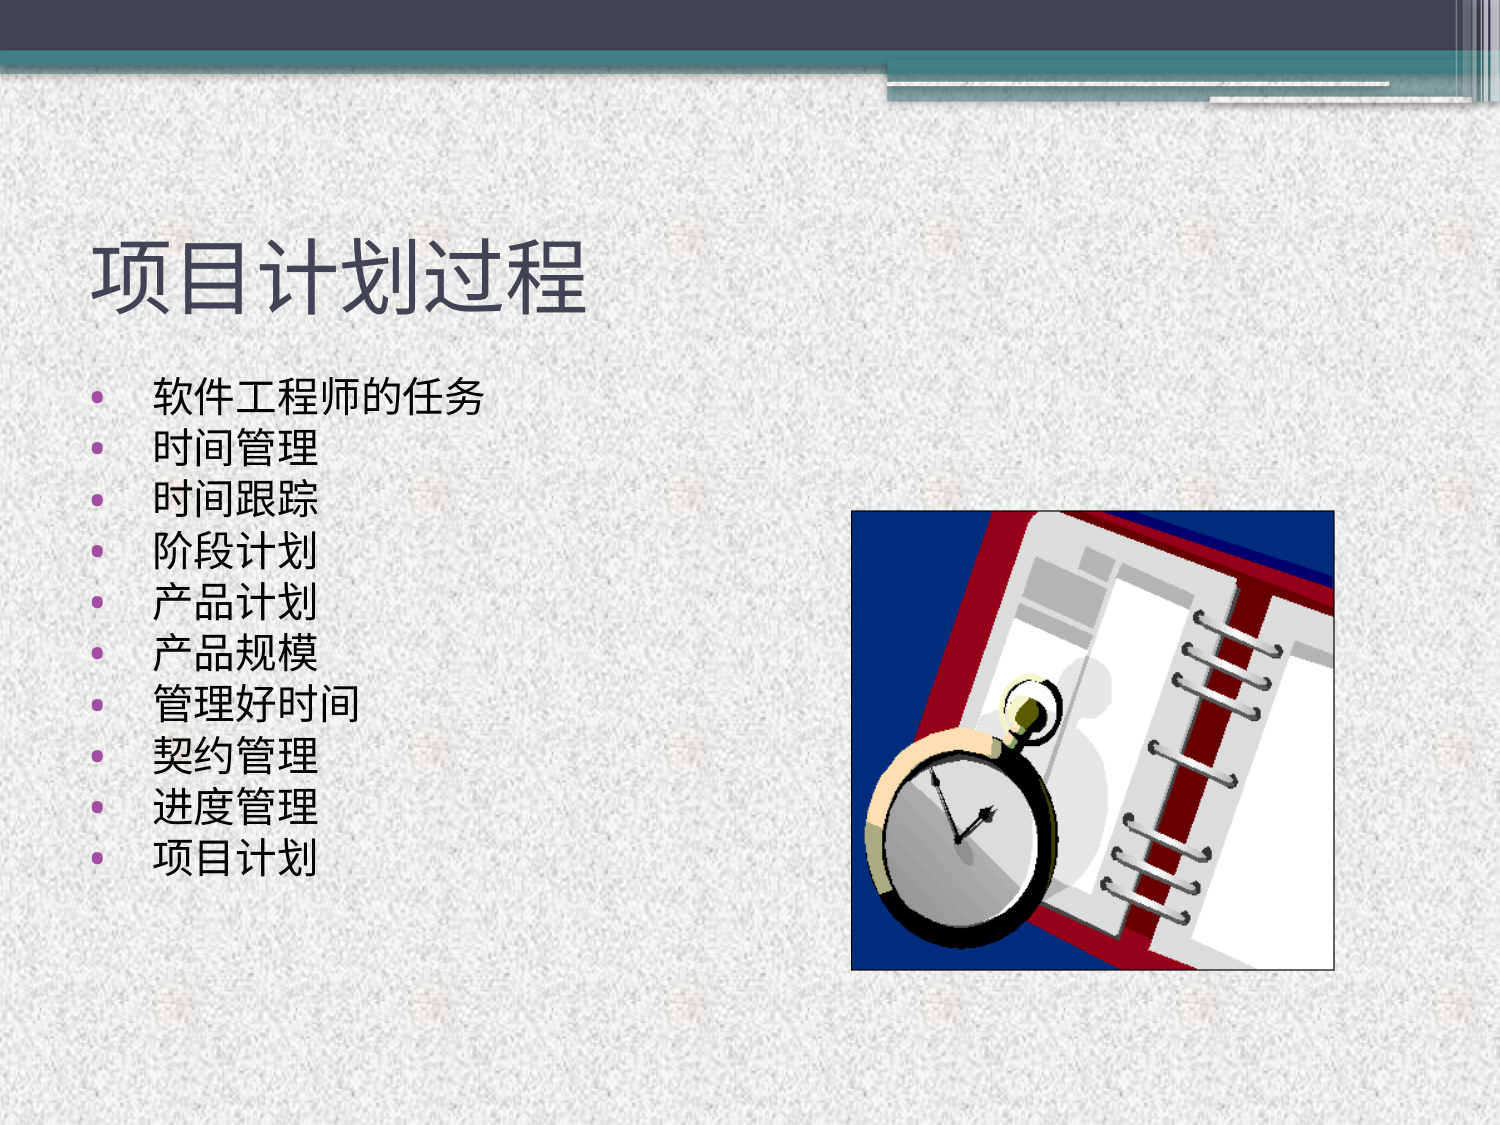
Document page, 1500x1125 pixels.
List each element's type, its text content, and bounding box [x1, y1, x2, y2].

list 软件工程师的任务 时间管理 时间跟踪 阶段计划 产品计划 产品规模 管理好时间 契约管理 进度管理 项目计划 [75, 368, 738, 1112]
title 项目计划过程 [75, 187, 1425, 363]
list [851, 508, 1336, 972]
picture [0, 74, 1500, 1125]
